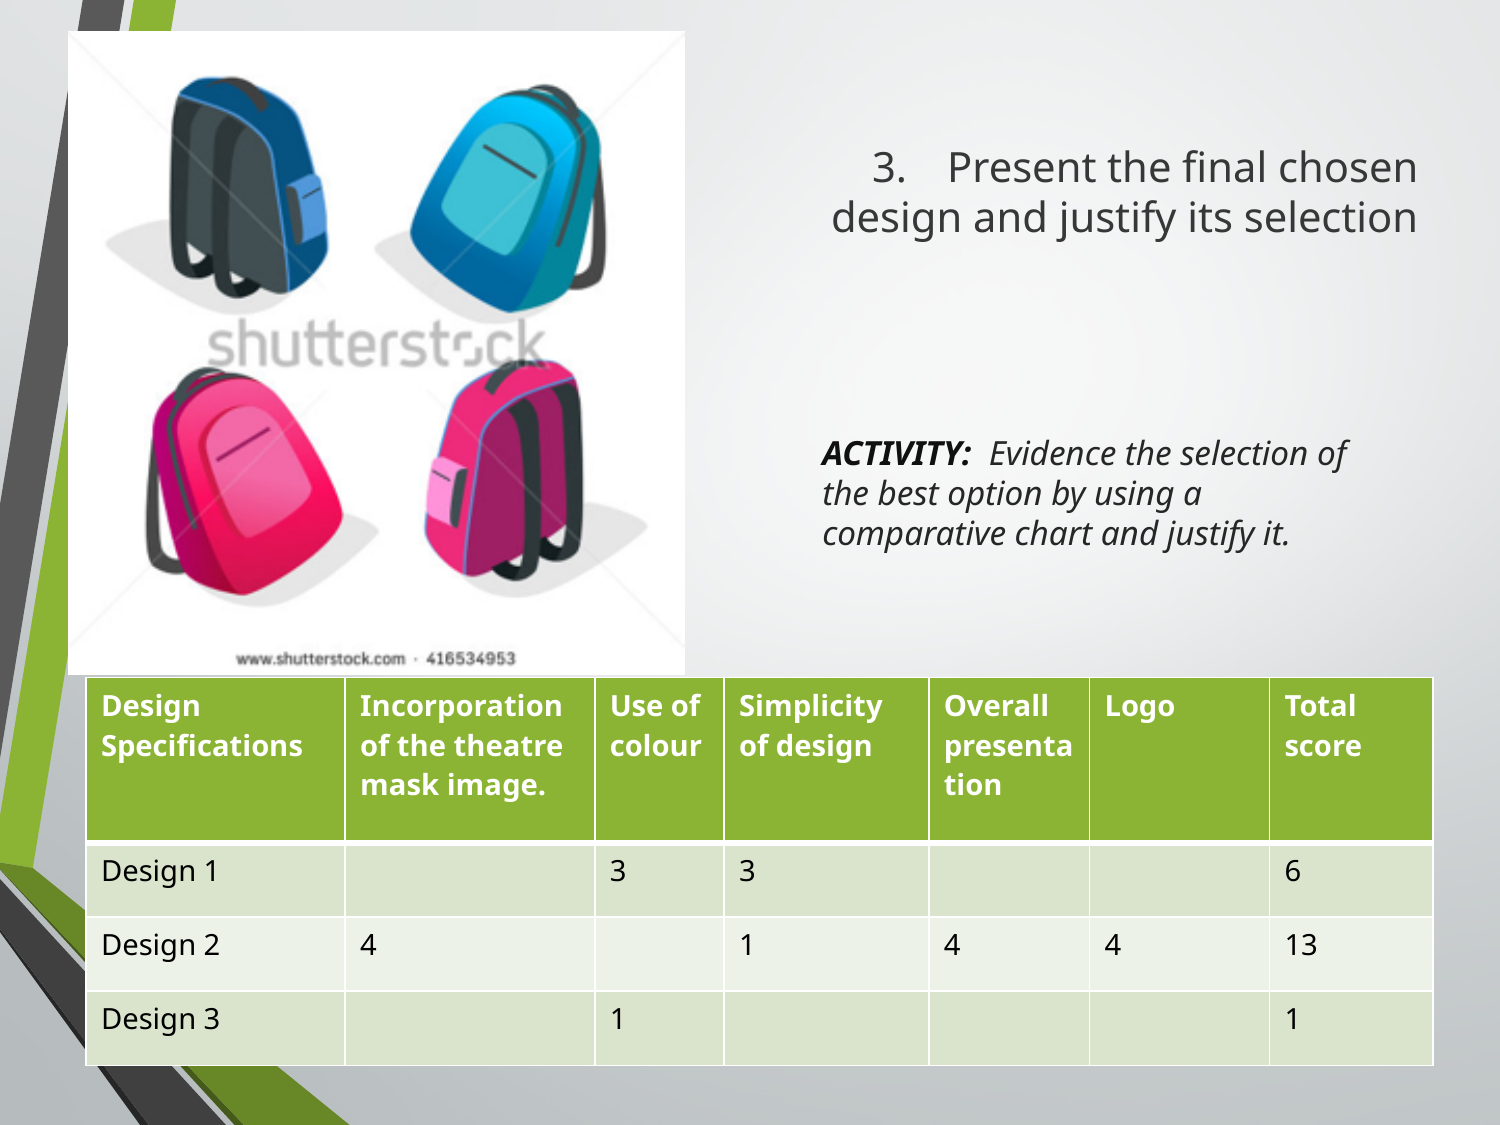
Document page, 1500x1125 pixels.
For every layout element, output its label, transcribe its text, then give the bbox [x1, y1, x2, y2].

text_box Present the final chosen design and justify its selection [739, 133, 1434, 249]
table_cell Design 2 [87, 918, 344, 990]
table_header Design Specifications [87, 678, 344, 840]
table_cell [1090, 846, 1269, 916]
picture [68, 31, 685, 675]
table_cell [930, 992, 1089, 1065]
table_cell [725, 992, 928, 1065]
table_header Logo [1090, 678, 1269, 840]
table_header Incorporation of the theatre mask image. [346, 678, 594, 840]
table_cell 1 [1270, 992, 1432, 1065]
table_cell 6 [1270, 846, 1432, 916]
table_cell 4 [930, 918, 1089, 990]
table_cell [346, 846, 594, 916]
table_cell 4 [1090, 918, 1269, 990]
table_cell 3 [725, 846, 928, 916]
table_cell 1 [725, 918, 928, 990]
table_cell [1090, 992, 1269, 1065]
text_box ACTIVITY: Evidence the selection of the best option by using a comparative chart and justify it. [807, 424, 1366, 503]
table_header Simplicity of design [725, 678, 928, 840]
table_header Use of colour [596, 678, 723, 840]
table_cell Design 3 [87, 992, 344, 1065]
table_cell [596, 918, 723, 990]
table_cell 13 [1270, 918, 1432, 990]
table_cell Design 1 [87, 846, 344, 916]
table_cell 3 [596, 846, 723, 916]
table_header Total score [1270, 678, 1432, 840]
table_cell 4 [346, 918, 594, 990]
table_cell 1 [596, 992, 723, 1065]
table_header Overall presentation [930, 678, 1089, 840]
table_cell [346, 992, 594, 1065]
table_cell [930, 846, 1089, 916]
